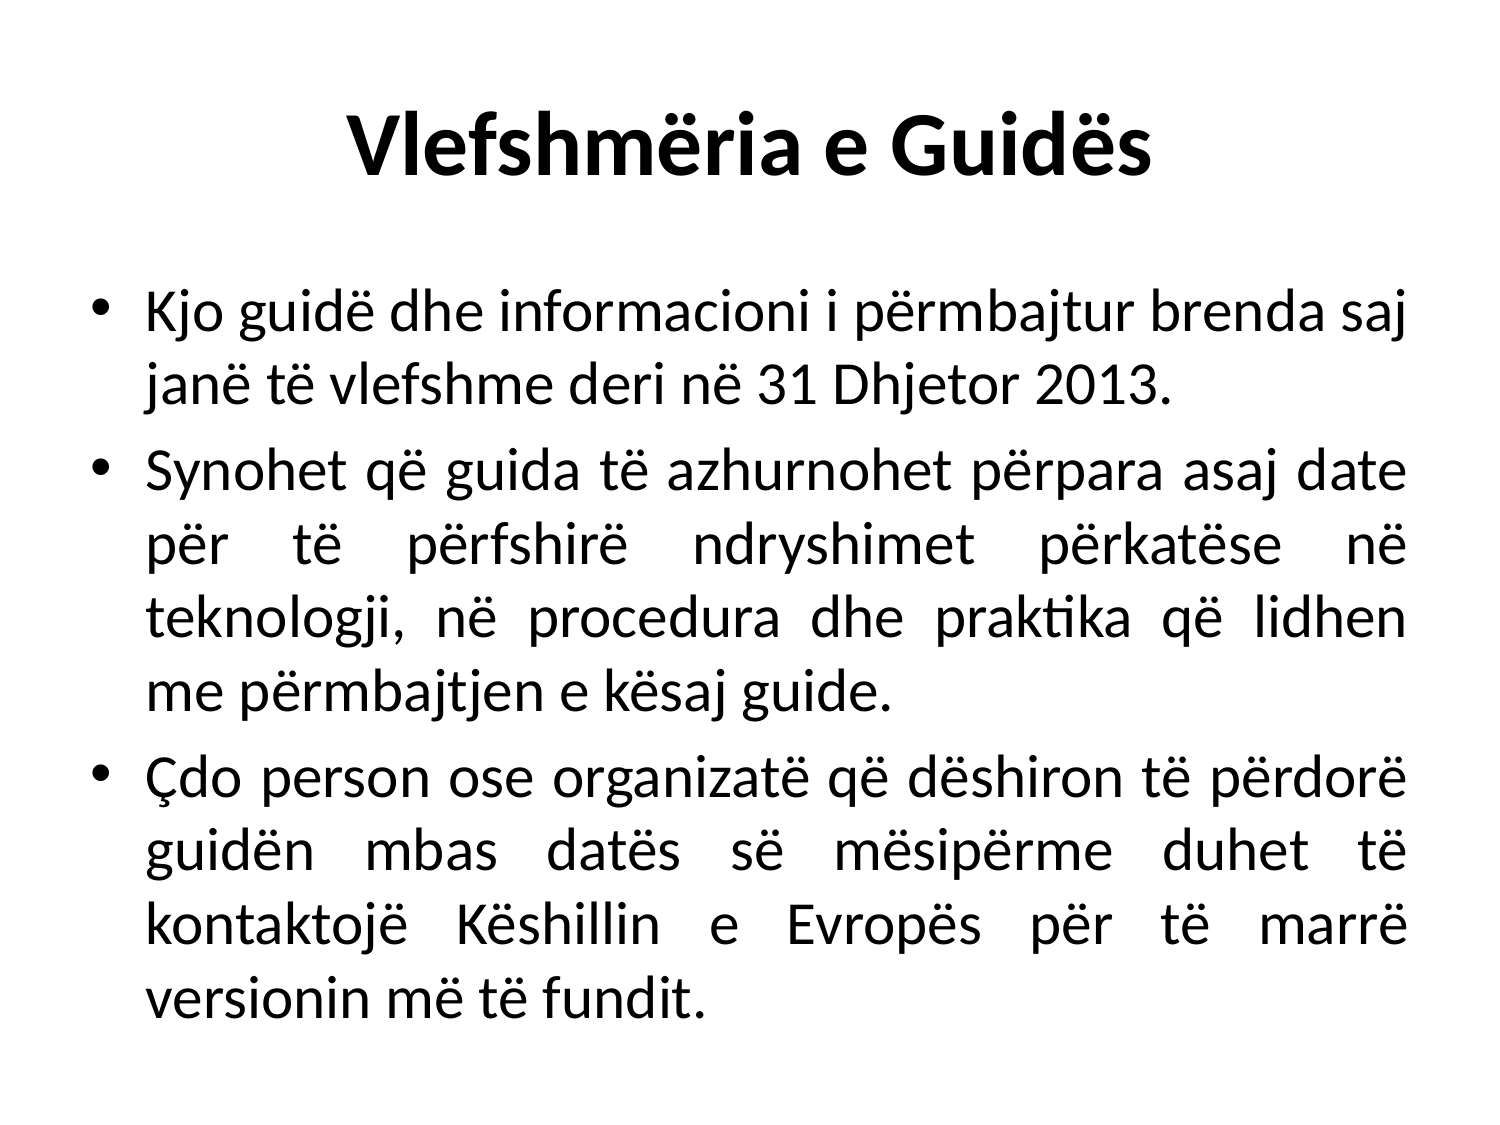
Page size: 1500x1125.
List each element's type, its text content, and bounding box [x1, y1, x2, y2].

list Kjo guidë dhe informacioni i përmbajtur brenda saj janë të vlefshme deri në 31 Dhjetor 2013. Synohet që guida të azhurnohet përpara asaj date për të përfshirë ndryshimet përkatëse në teknologji, në procedura dhe praktika që lidhen me përmbajtjen e kësaj guide. Çdo person ose organizatë që dëshiron të përdorë guidën mbas datës së mësipërme duhet të kontaktojë Këshillin e Evropës për të marrë versionin më të fundit. [75, 262, 1425, 1053]
title Vlefshmëria e Guidës [75, 45, 1425, 233]
